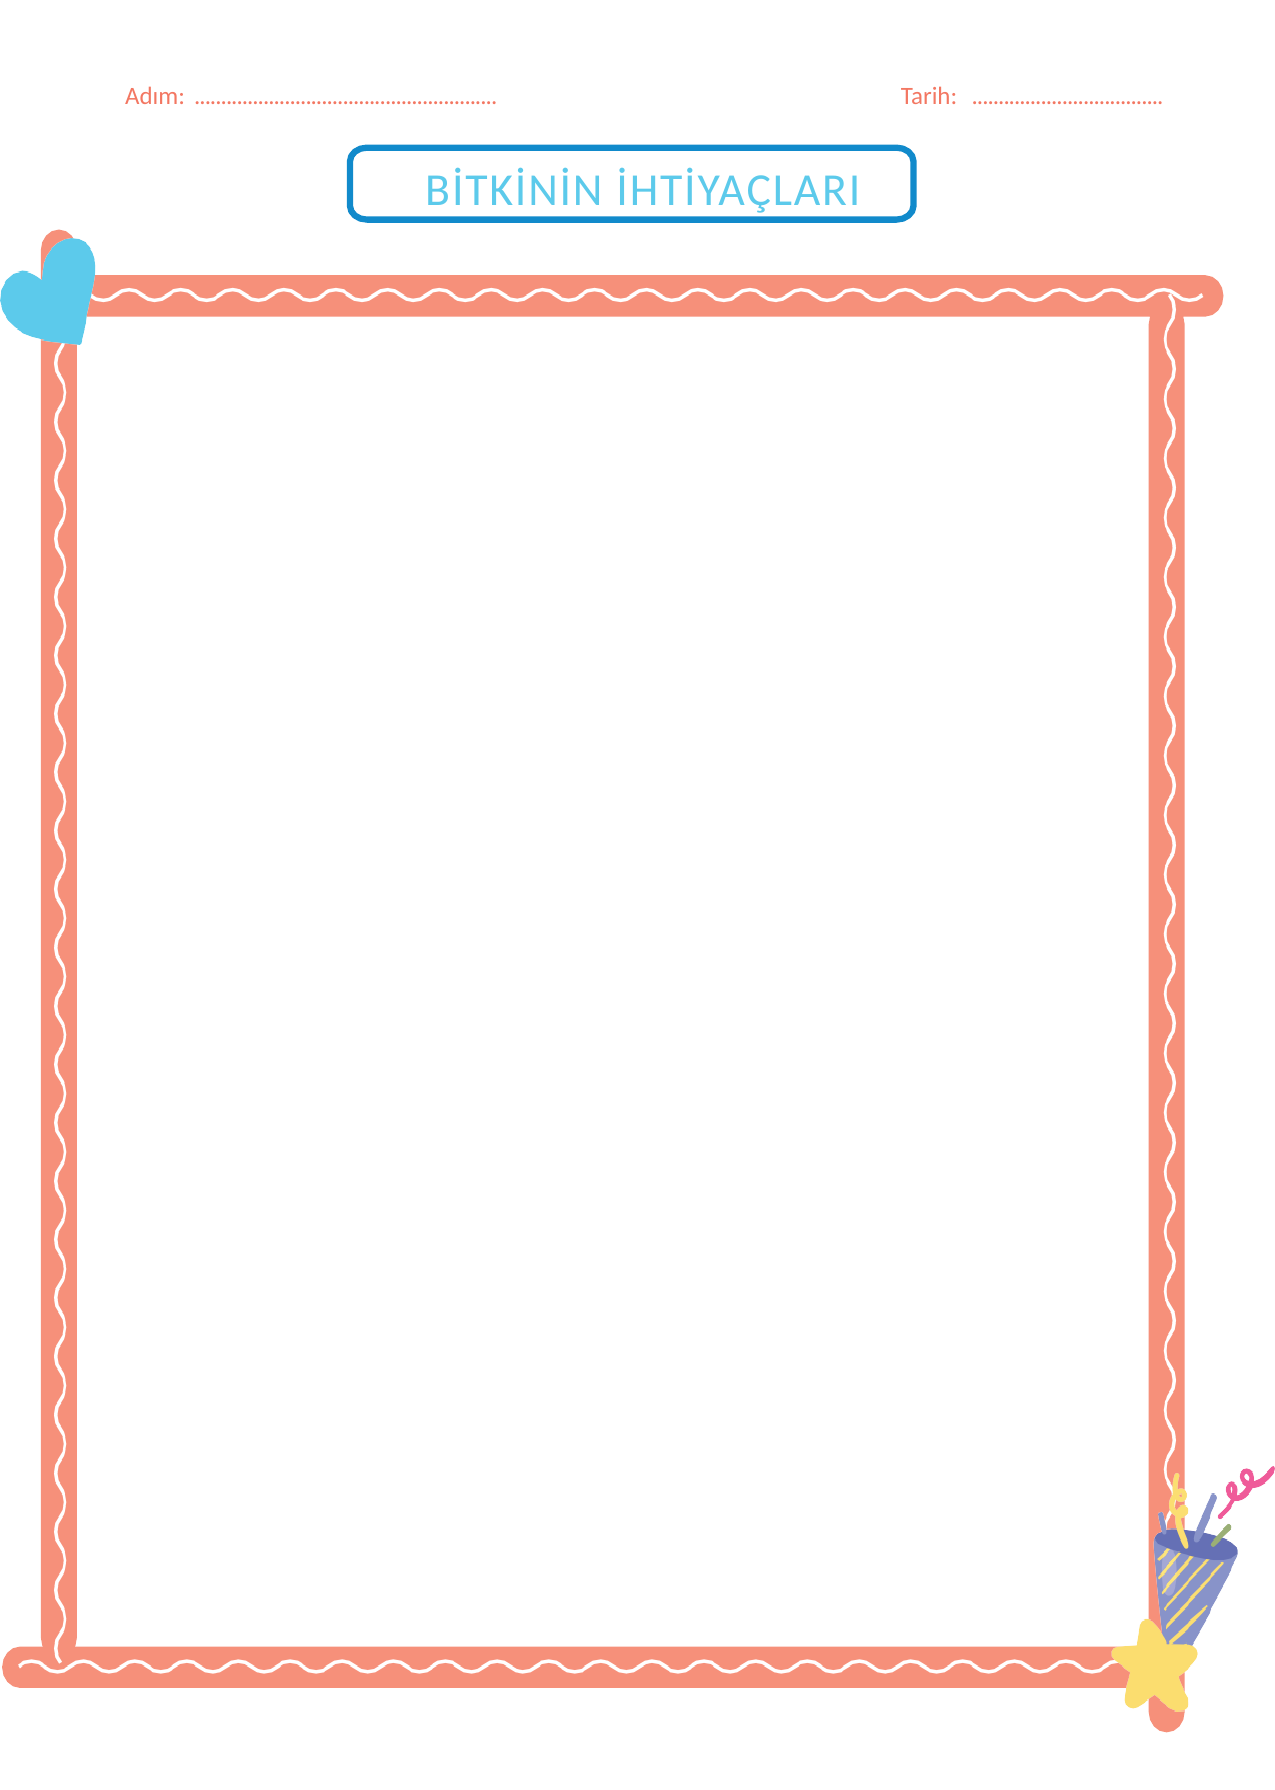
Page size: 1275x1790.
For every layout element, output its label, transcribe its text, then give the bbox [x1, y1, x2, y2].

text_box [0, 229, 1275, 1733]
text_box BİTKİNİN İHTİYAÇLARI [27, 157, 1250, 226]
text_box Tarih: .................................... [898, 77, 1171, 110]
text_box [351, 147, 913, 157]
text_box Adım: ......................................................... [122, 77, 505, 110]
